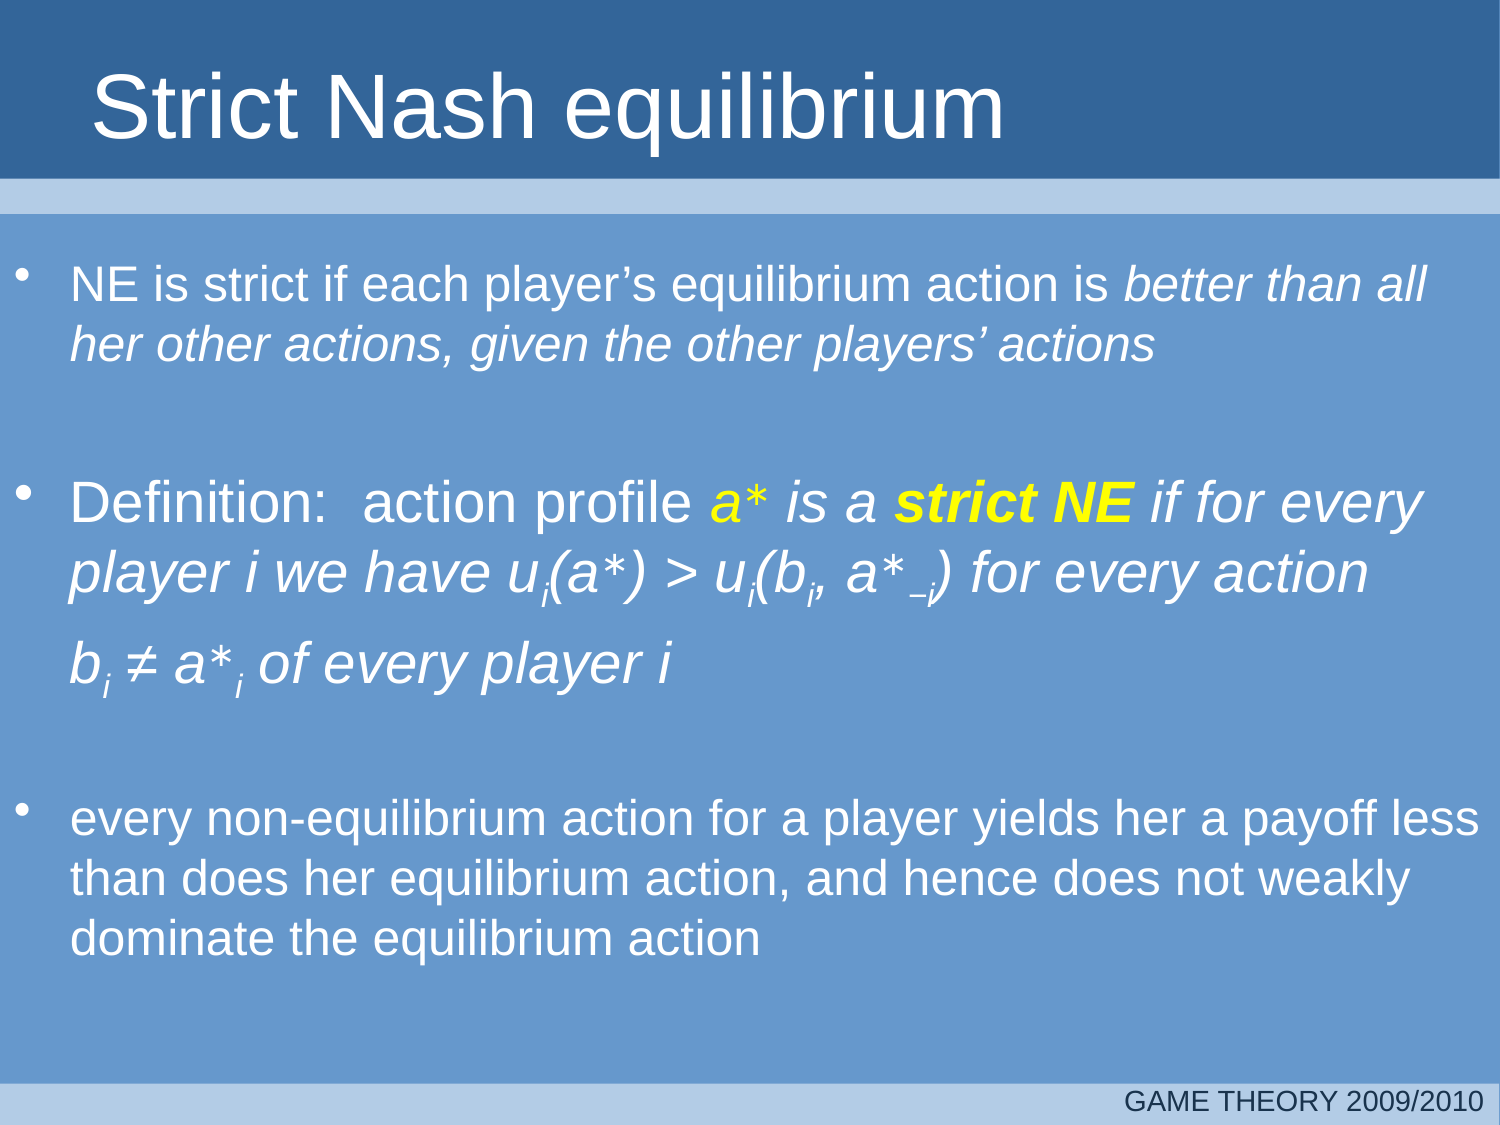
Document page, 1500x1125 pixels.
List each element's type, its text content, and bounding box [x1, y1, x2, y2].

list NE is strict if each player’s equilibrium action is better than all her other actions, given the other players’ actions Definition: action profile a∗ is a strict NE if for every player i we have ui(a∗) > ui(bi, a∗−i) for every action bi ≠ a∗i of every player i every non-equilibrium action for a player yields her a payoff less than does her equilibrium action, and hence does not weakly dominate the equilibrium action [0, 243, 1499, 1084]
text_box GAME THEORY 2009/2010 [1109, 1075, 1500, 1125]
title Strict Nash equilibrium [74, 42, 1436, 162]
